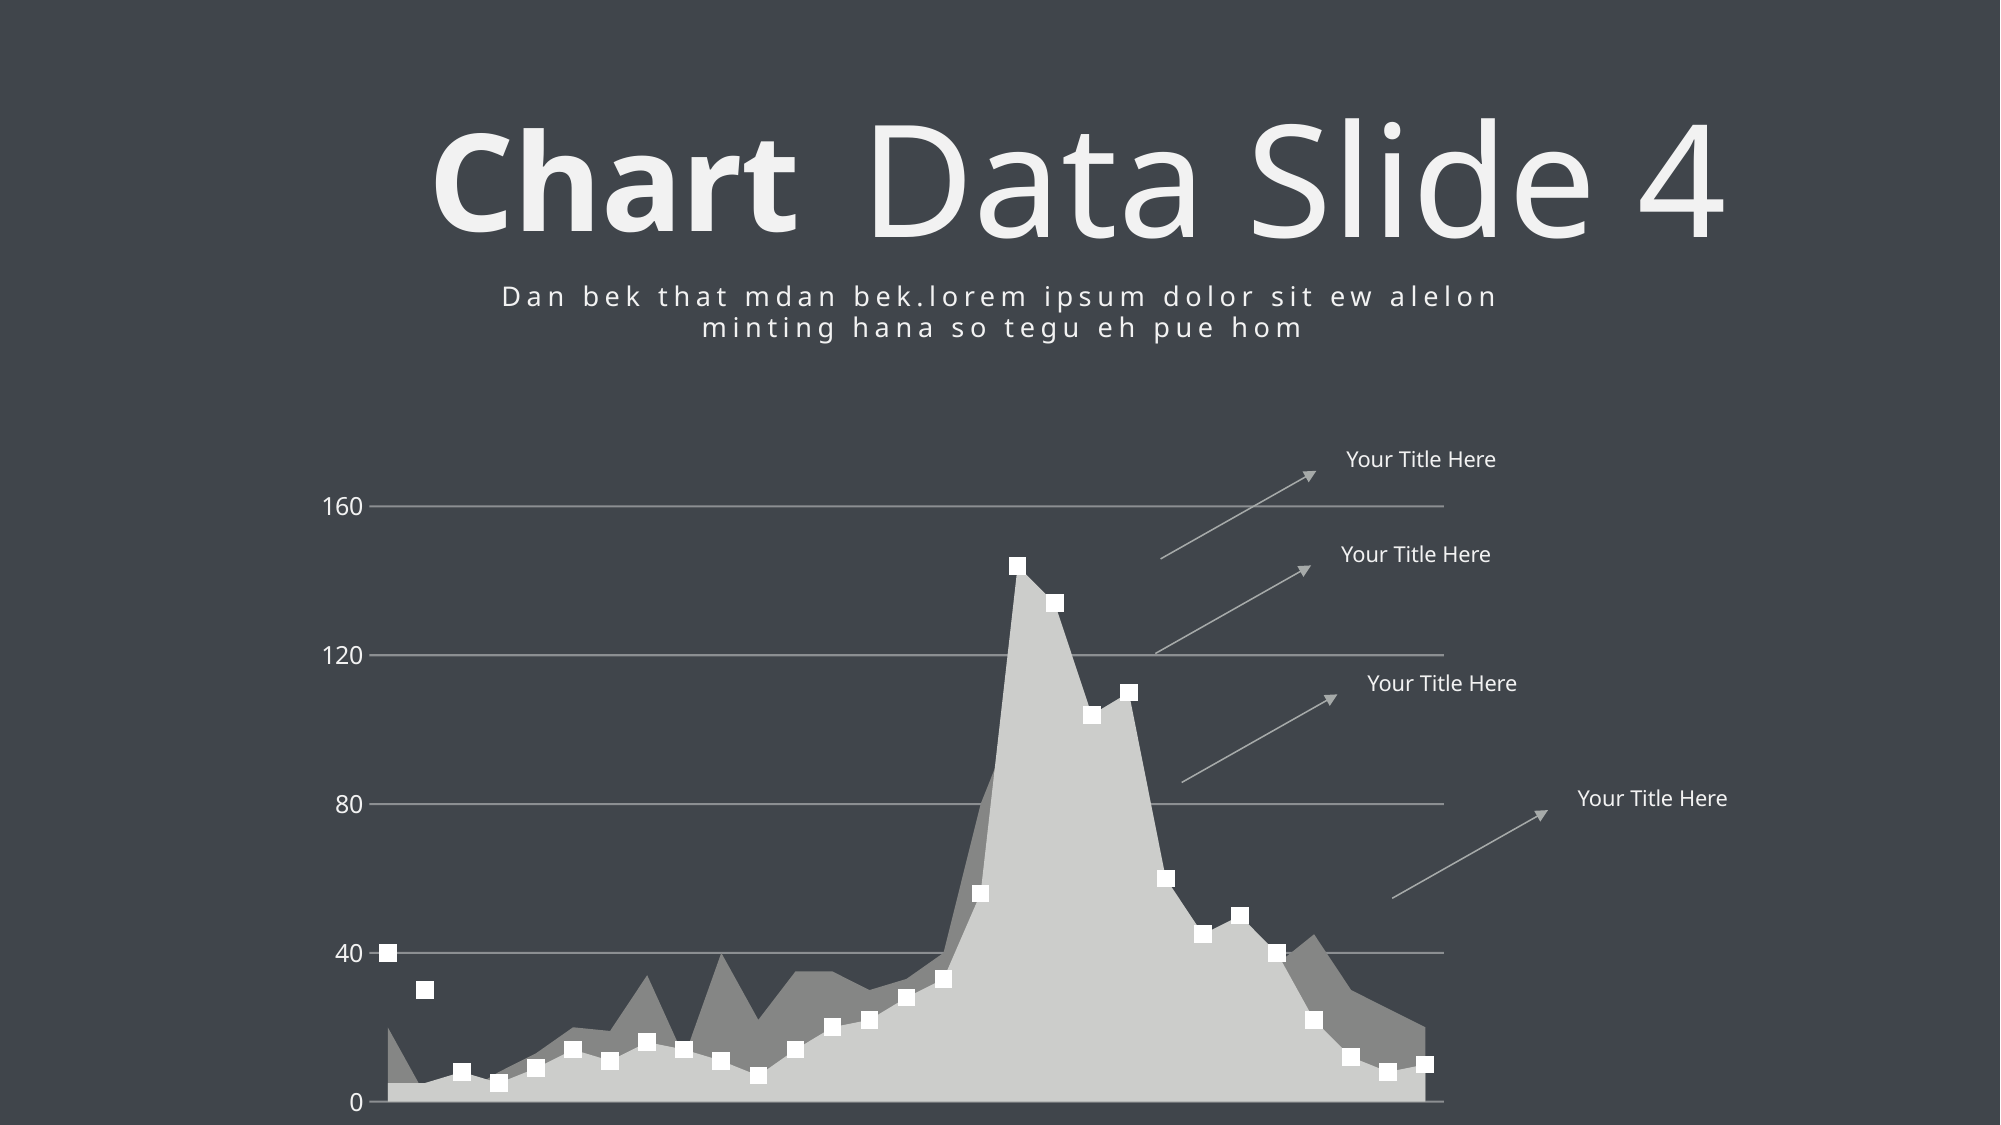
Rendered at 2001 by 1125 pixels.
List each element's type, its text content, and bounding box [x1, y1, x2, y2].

text_box Data Slide 4 [855, 77, 1744, 274]
text_box Dan bek that mdan bek.lorem ipsum dolor sit ew alelon minting hana so tegu eh pue hom [487, 276, 1516, 347]
text_box Your Title Here [1450, 654, 1684, 700]
chart [302, 489, 1450, 1125]
text_box Chart [424, 91, 909, 263]
text_box [1283, 470, 1317, 489]
text_box [1450, 810, 1549, 866]
text_box Your Title Here [1573, 770, 1895, 816]
text_box Your Title Here [1342, 430, 1663, 476]
text_box Your Title Here [1450, 525, 1658, 571]
